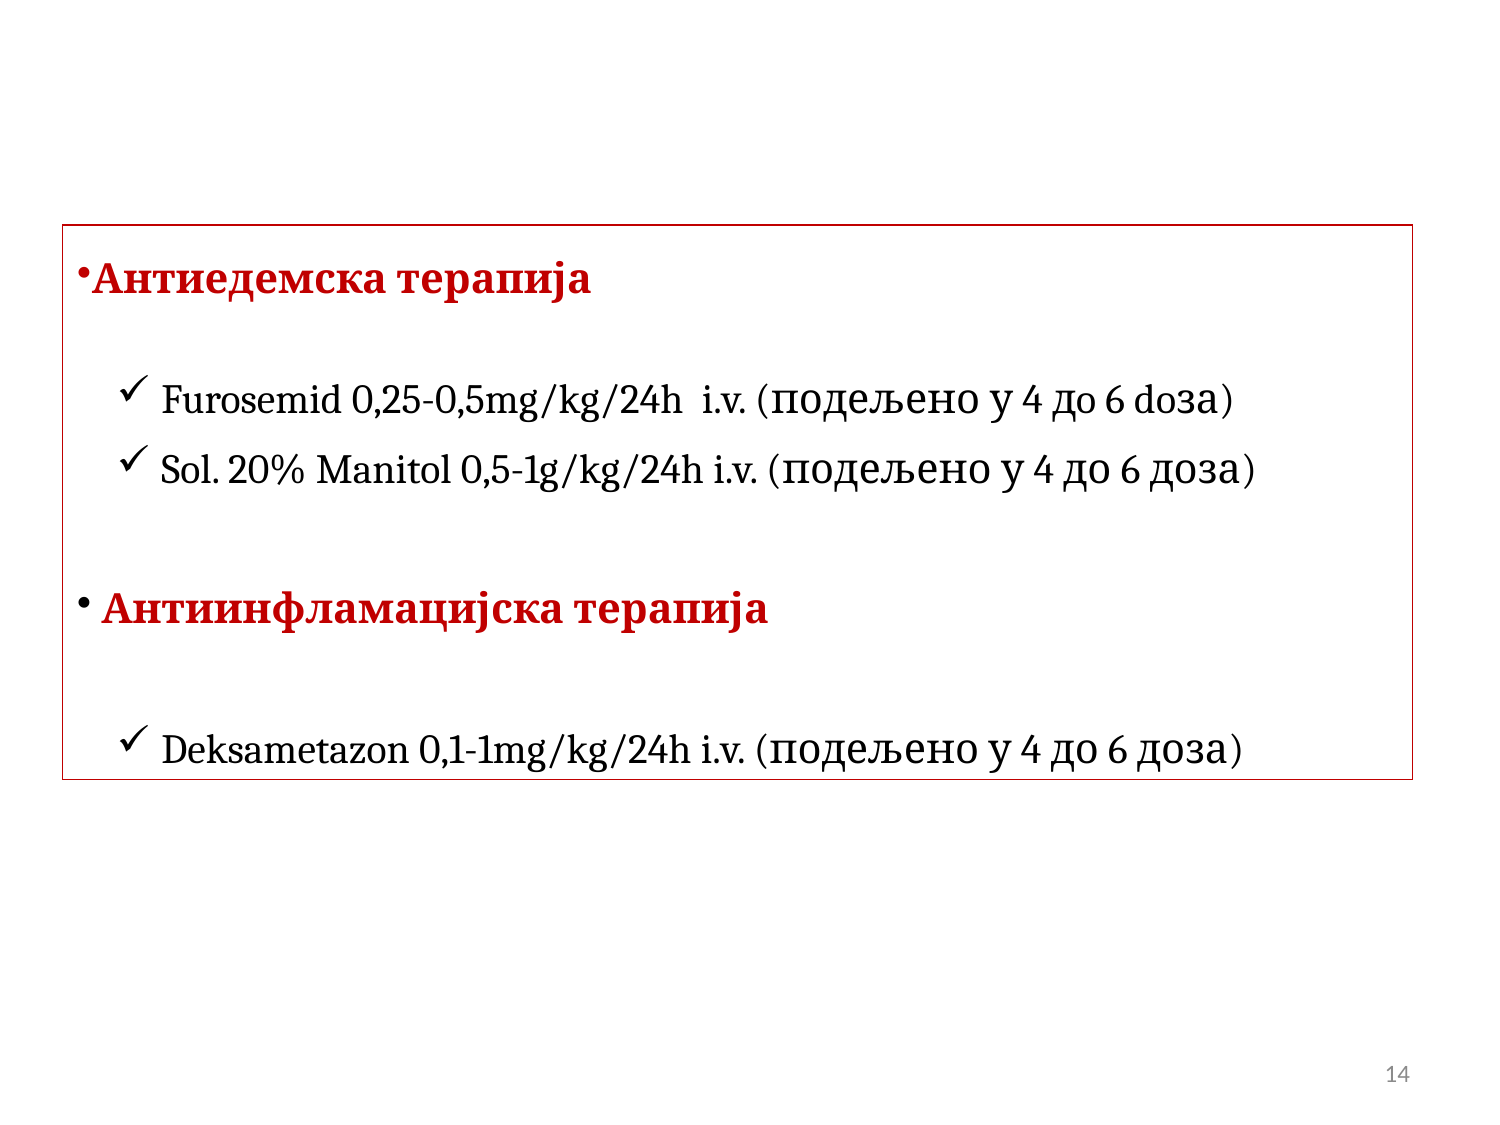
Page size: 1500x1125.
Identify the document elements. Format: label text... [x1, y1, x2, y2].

slide_number 14 [1074, 1042, 1425, 1103]
text_box Антиедемска терапија Furosemid 0,25-0,5mg/kg/24h i.v. (подељено у 4 дo 6 doза) Sol. 20% Manitol 0,5-1g/kg/24h i.v. (подељено у 4 до 6 доза) Антиинфламацијска терапија Deksametazon 0,1-1mg/kg/24h i.v. (подељено у 4 до 6 доза) [62, 224, 1413, 780]
